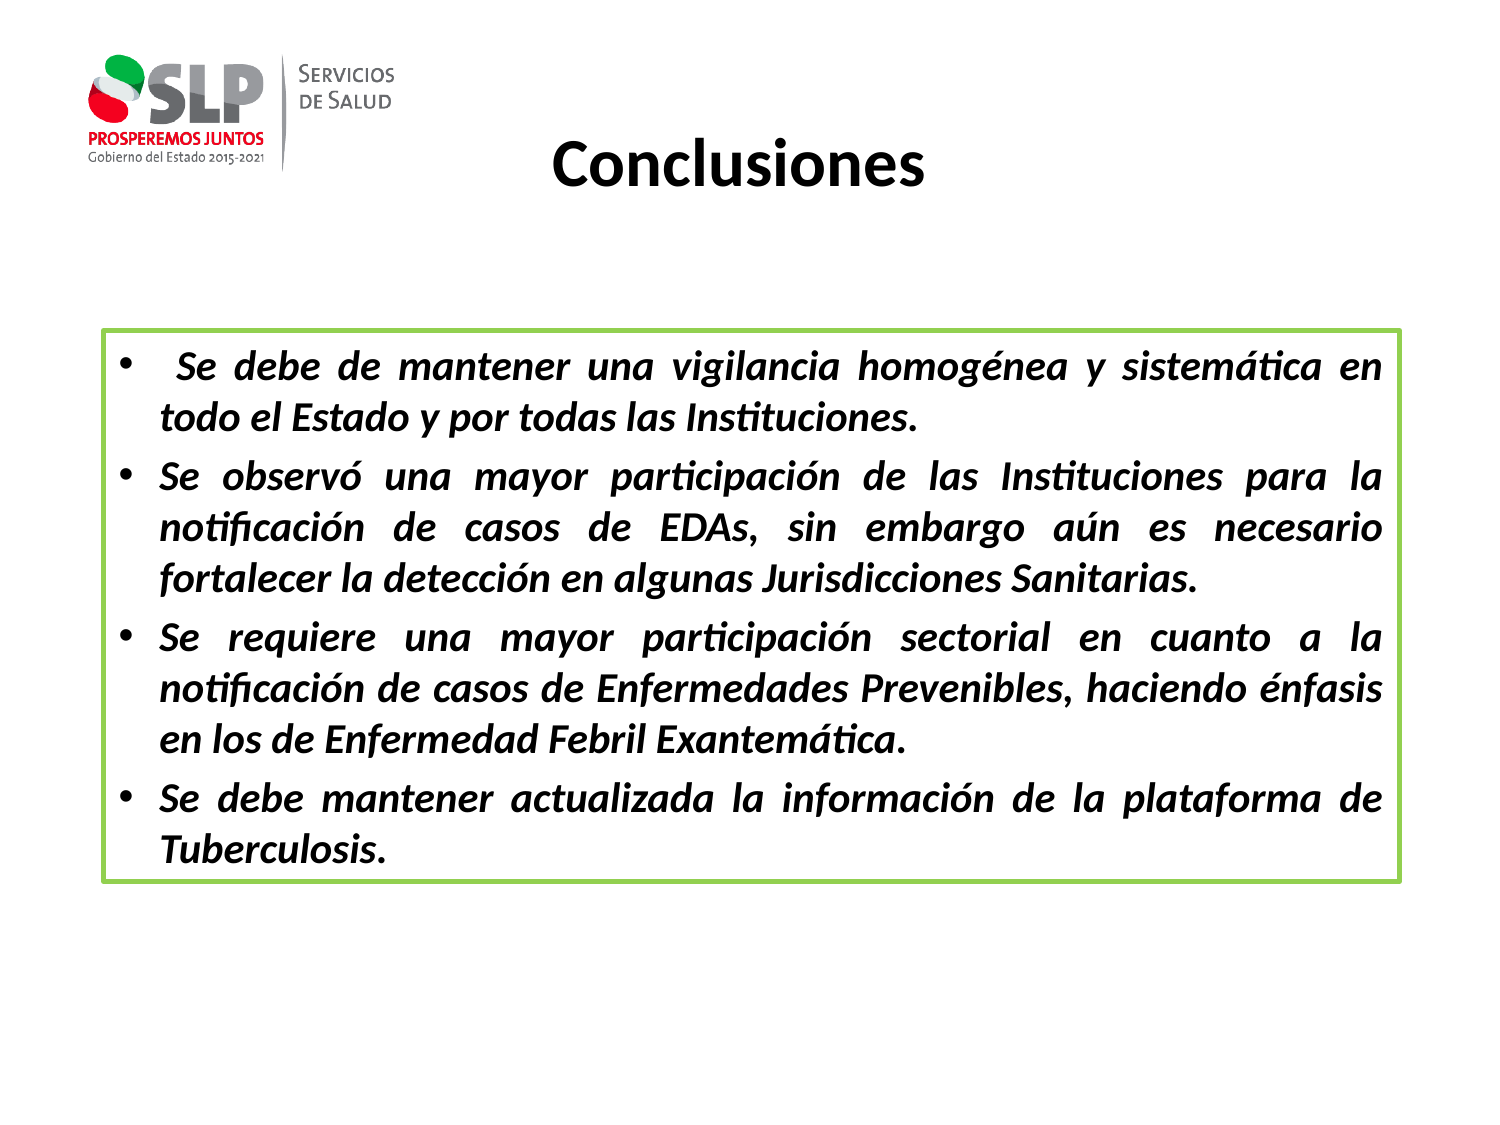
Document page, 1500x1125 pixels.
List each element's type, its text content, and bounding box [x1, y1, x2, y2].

subtitle Se debe de mantener una vigilancia homogénea y sistemática en todo el Estado y por todas las Instituciones. Se observó una mayor participación de las Instituciones para la notificación de casos de EDAs, sin embargo aún es necesario fortalecer la detección en algunas Jurisdicciones Sanitarias. Se requiere una mayor participación sectorial en cuanto a la notificación de casos de Enfermedades Prevenibles, haciendo énfasis en los de Enfermedad Febril Exantemática. Se debe mantener actualizada la información de la plataforma de Tuberculosis. [103, 330, 1400, 882]
title Conclusiones [176, 101, 1302, 216]
picture [88, 54, 394, 172]
